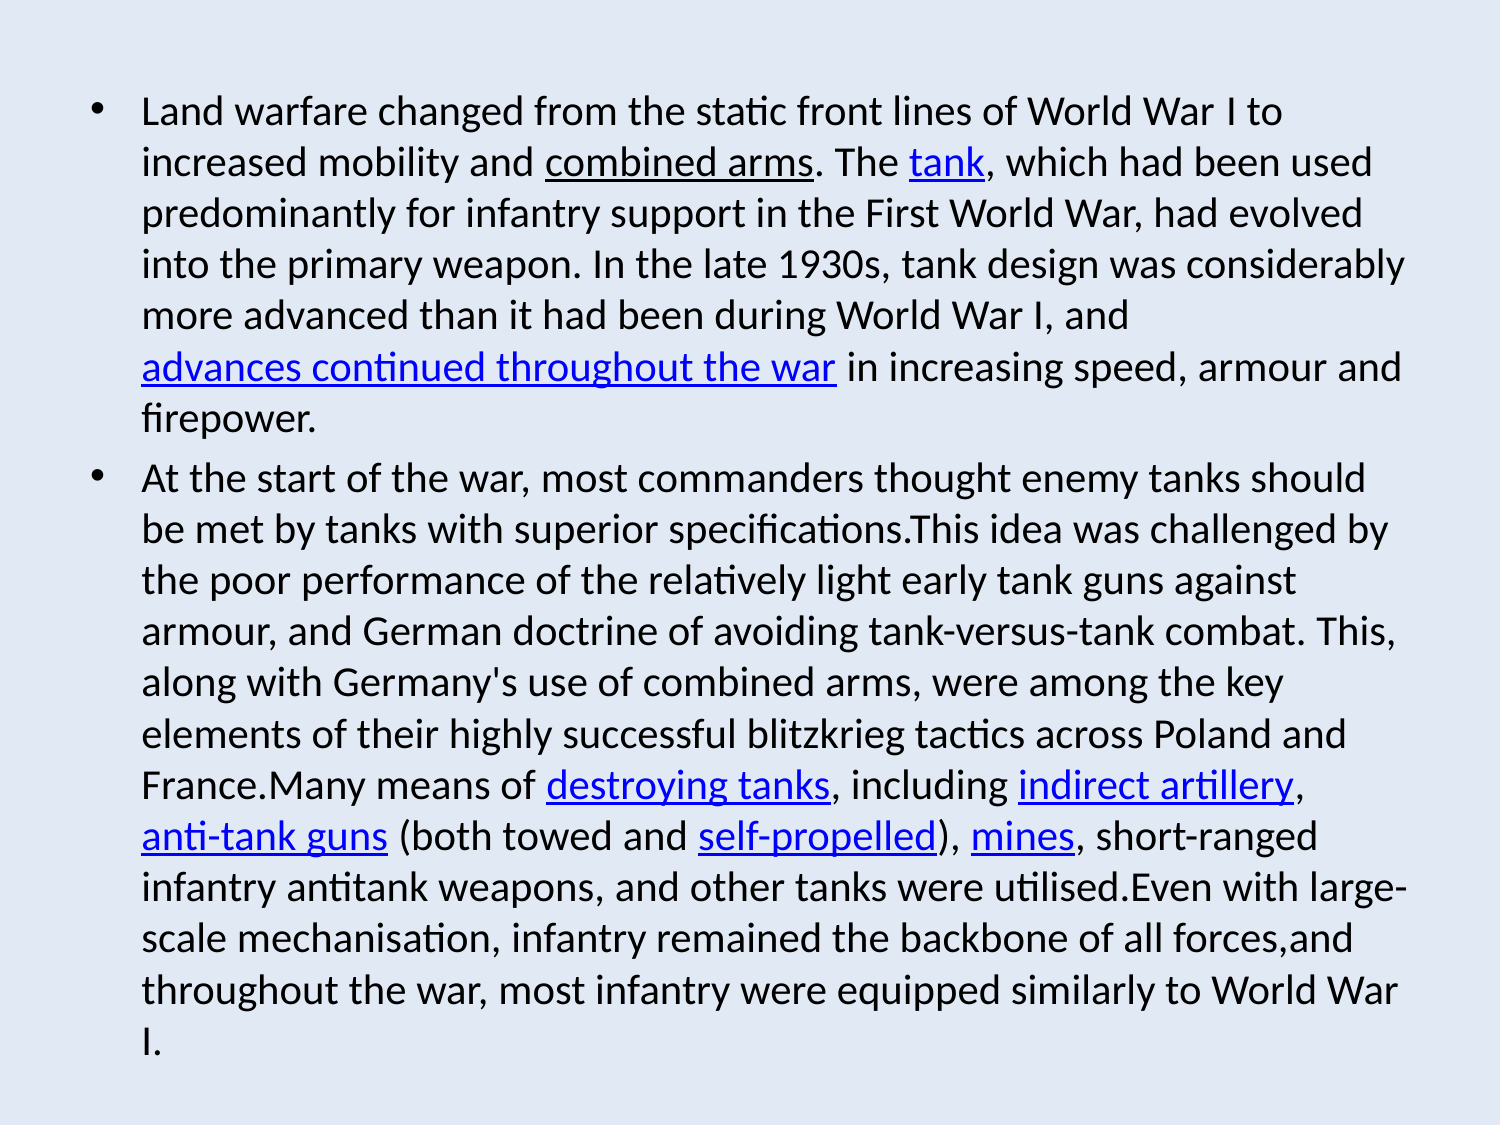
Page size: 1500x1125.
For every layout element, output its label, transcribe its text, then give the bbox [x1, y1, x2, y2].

list Land warfare changed from the static front lines of World War I to increased mobility and combined arms. The tank, which had been used predominantly for infantry support in the First World War, had evolved into the primary weapon. In the late 1930s, tank design was considerably more advanced than it had been during World War I, and advances continued throughout the war in increasing speed, armour and firepower. At the start of the war, most commanders thought enemy tanks should be met by tanks with superior specifications.This idea was challenged by the poor performance of the relatively light early tank guns against armour, and German doctrine of avoiding tank-versus-tank combat. This, along with Germany's use of combined arms, were among the key elements of their highly successful blitzkrieg tactics across Poland and France.Many means of destroying tanks, including indirect artillery, anti-tank guns (both towed and self-propelled), mines, short-ranged infantry antitank weapons, and other tanks were utilised.Even with large-scale mechanisation, infantry remained the backbone of all forces,and throughout the war, most infantry were equipped similarly to World War I. [75, 75, 1425, 1075]
